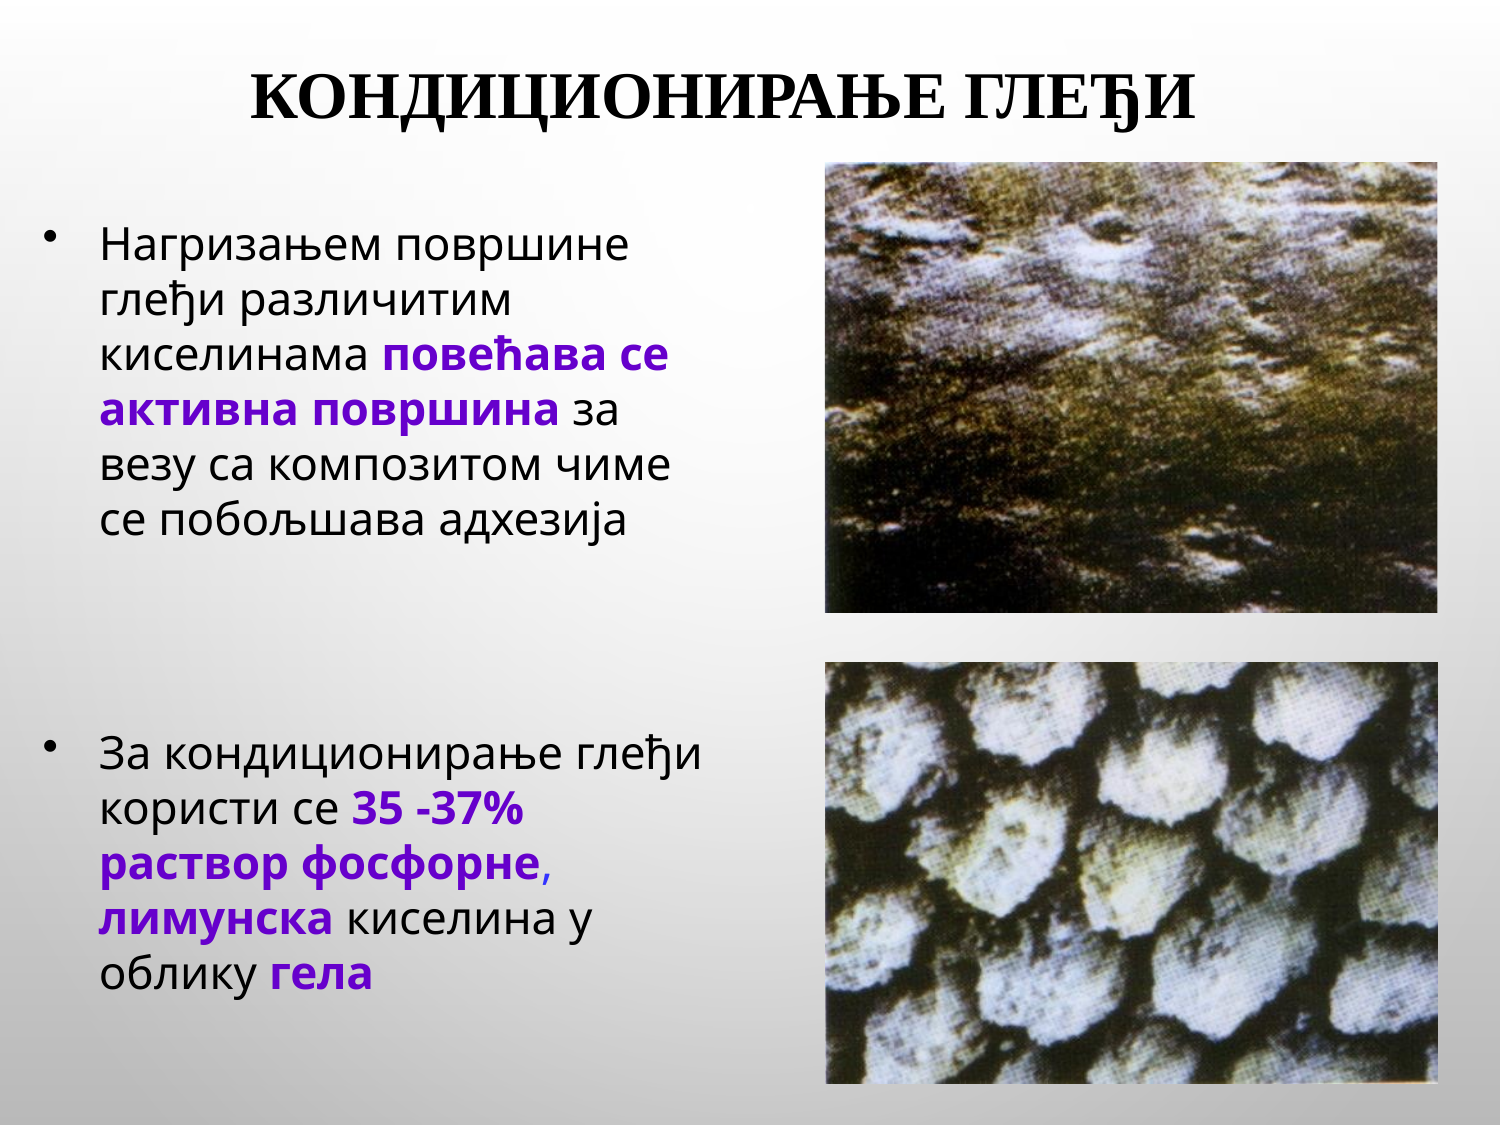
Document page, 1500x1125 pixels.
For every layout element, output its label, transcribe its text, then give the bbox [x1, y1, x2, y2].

text_box Нагризањем површине глеђи различитим киселинама повећава се активна површина за везу са композитом чиме се побољшава адхезија За кондиционирање глеђи користи се 35 -37% раствор фосфорне, лимунска киселина у облику гела [40, 212, 750, 999]
picture [0, 0, 1500, 1125]
title КОНДИЦИОНИРАЊЕ ГЛЕЂИ [176, 0, 1269, 186]
text_box [825, 662, 1438, 1084]
text_box [824, 162, 1438, 613]
